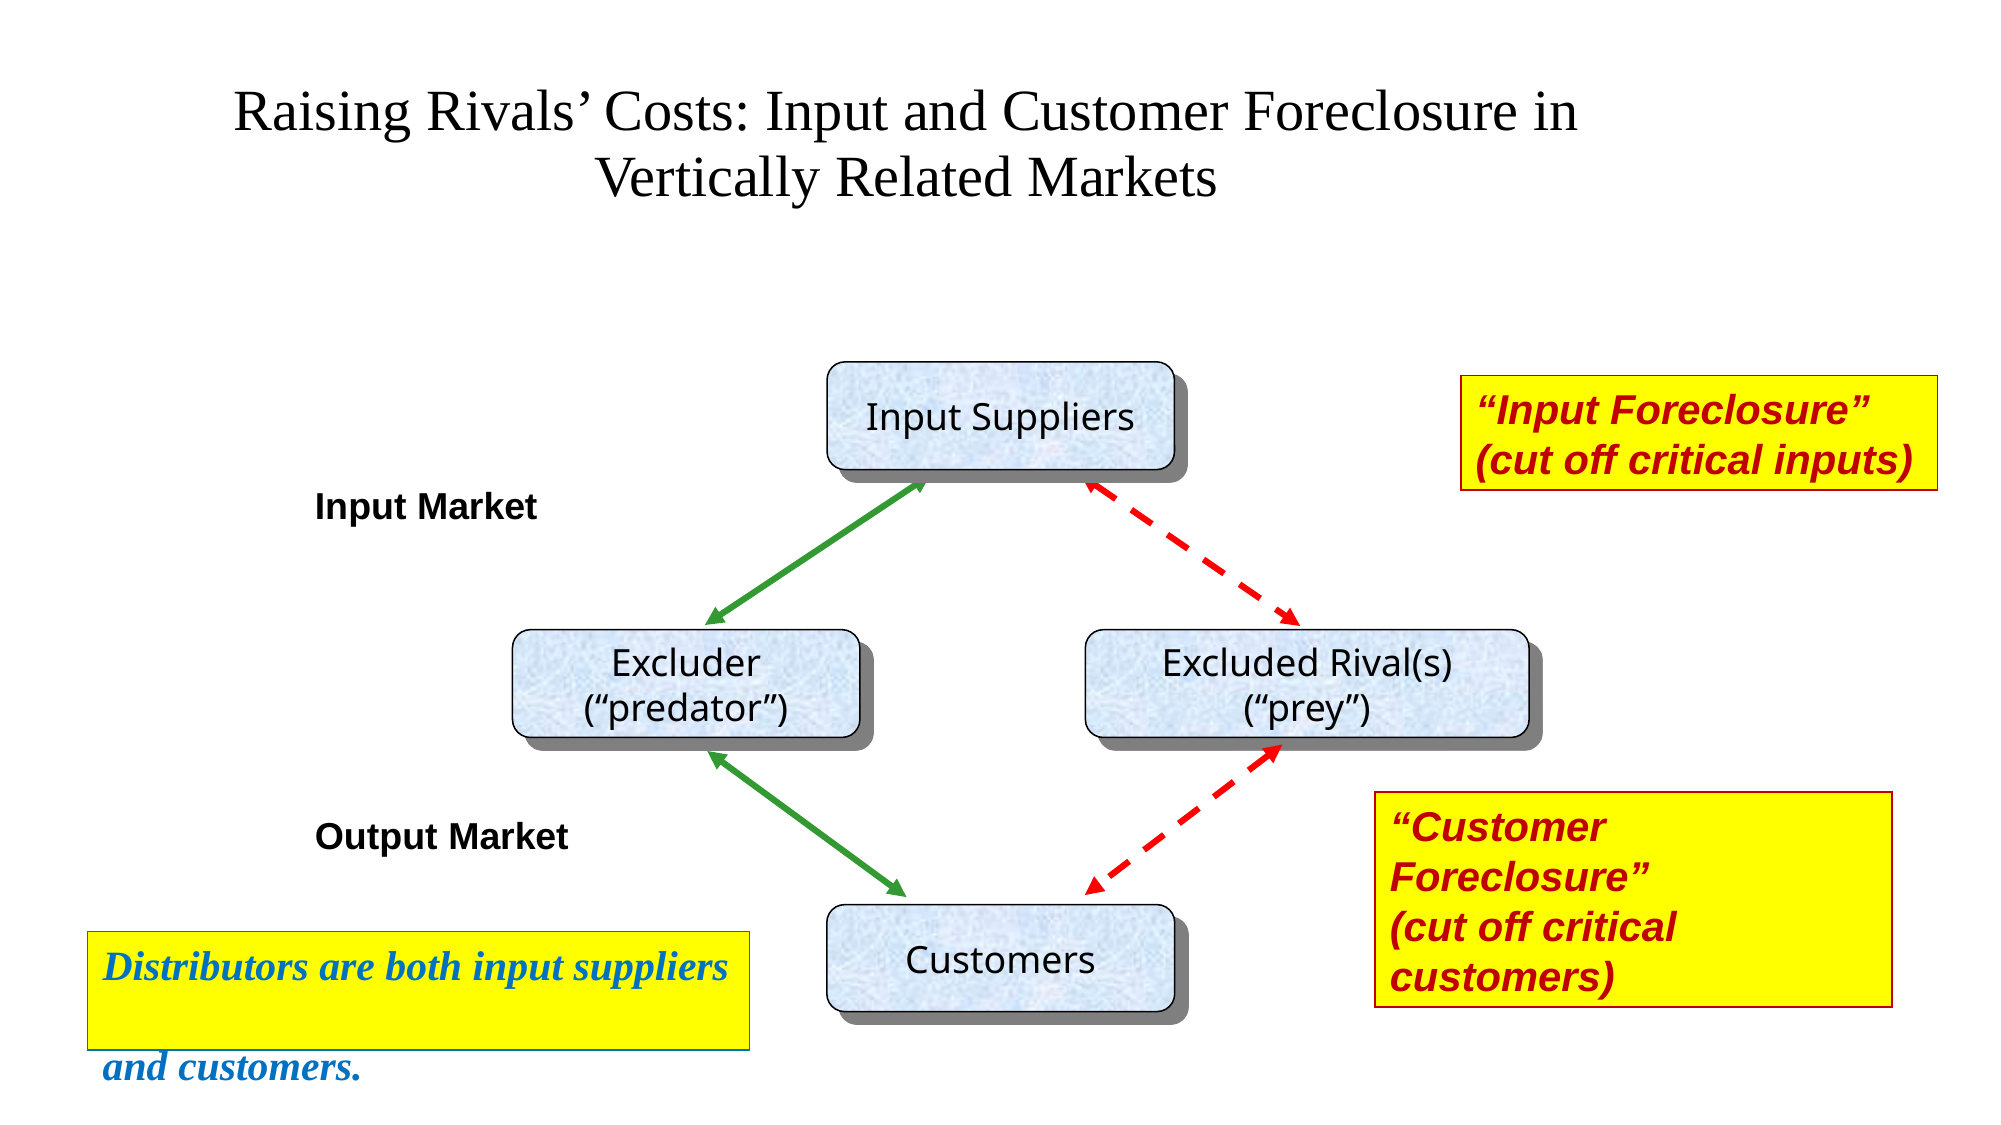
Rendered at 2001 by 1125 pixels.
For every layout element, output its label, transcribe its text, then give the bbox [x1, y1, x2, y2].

text_box [704, 483, 919, 625]
text_box [1084, 882, 1099, 896]
text_box [1282, 613, 1301, 626]
slide_number Distributors are both input suppliers and customers. [87, 931, 750, 1051]
text_box Customers [826, 904, 1175, 1012]
title Raising Rivals’ Costs: Input and Customer Foreclosure in Vertically Related Markets [137, 50, 1676, 238]
text_box Input Suppliers [827, 361, 1175, 470]
text_box “Customer Foreclosure” (cut off critical customers) [1374, 792, 1892, 1007]
text_box Excluder (“predator”) [512, 629, 860, 738]
text_box Input Market [299, 474, 619, 535]
text_box [1268, 744, 1283, 757]
text_box Excluded Rival(s) (“prey”) [1085, 629, 1530, 738]
text_box Output Market [300, 804, 628, 865]
text_box “Input Foreclosure” (cut off critical inputs) [1460, 375, 1938, 491]
text_box [707, 751, 907, 898]
